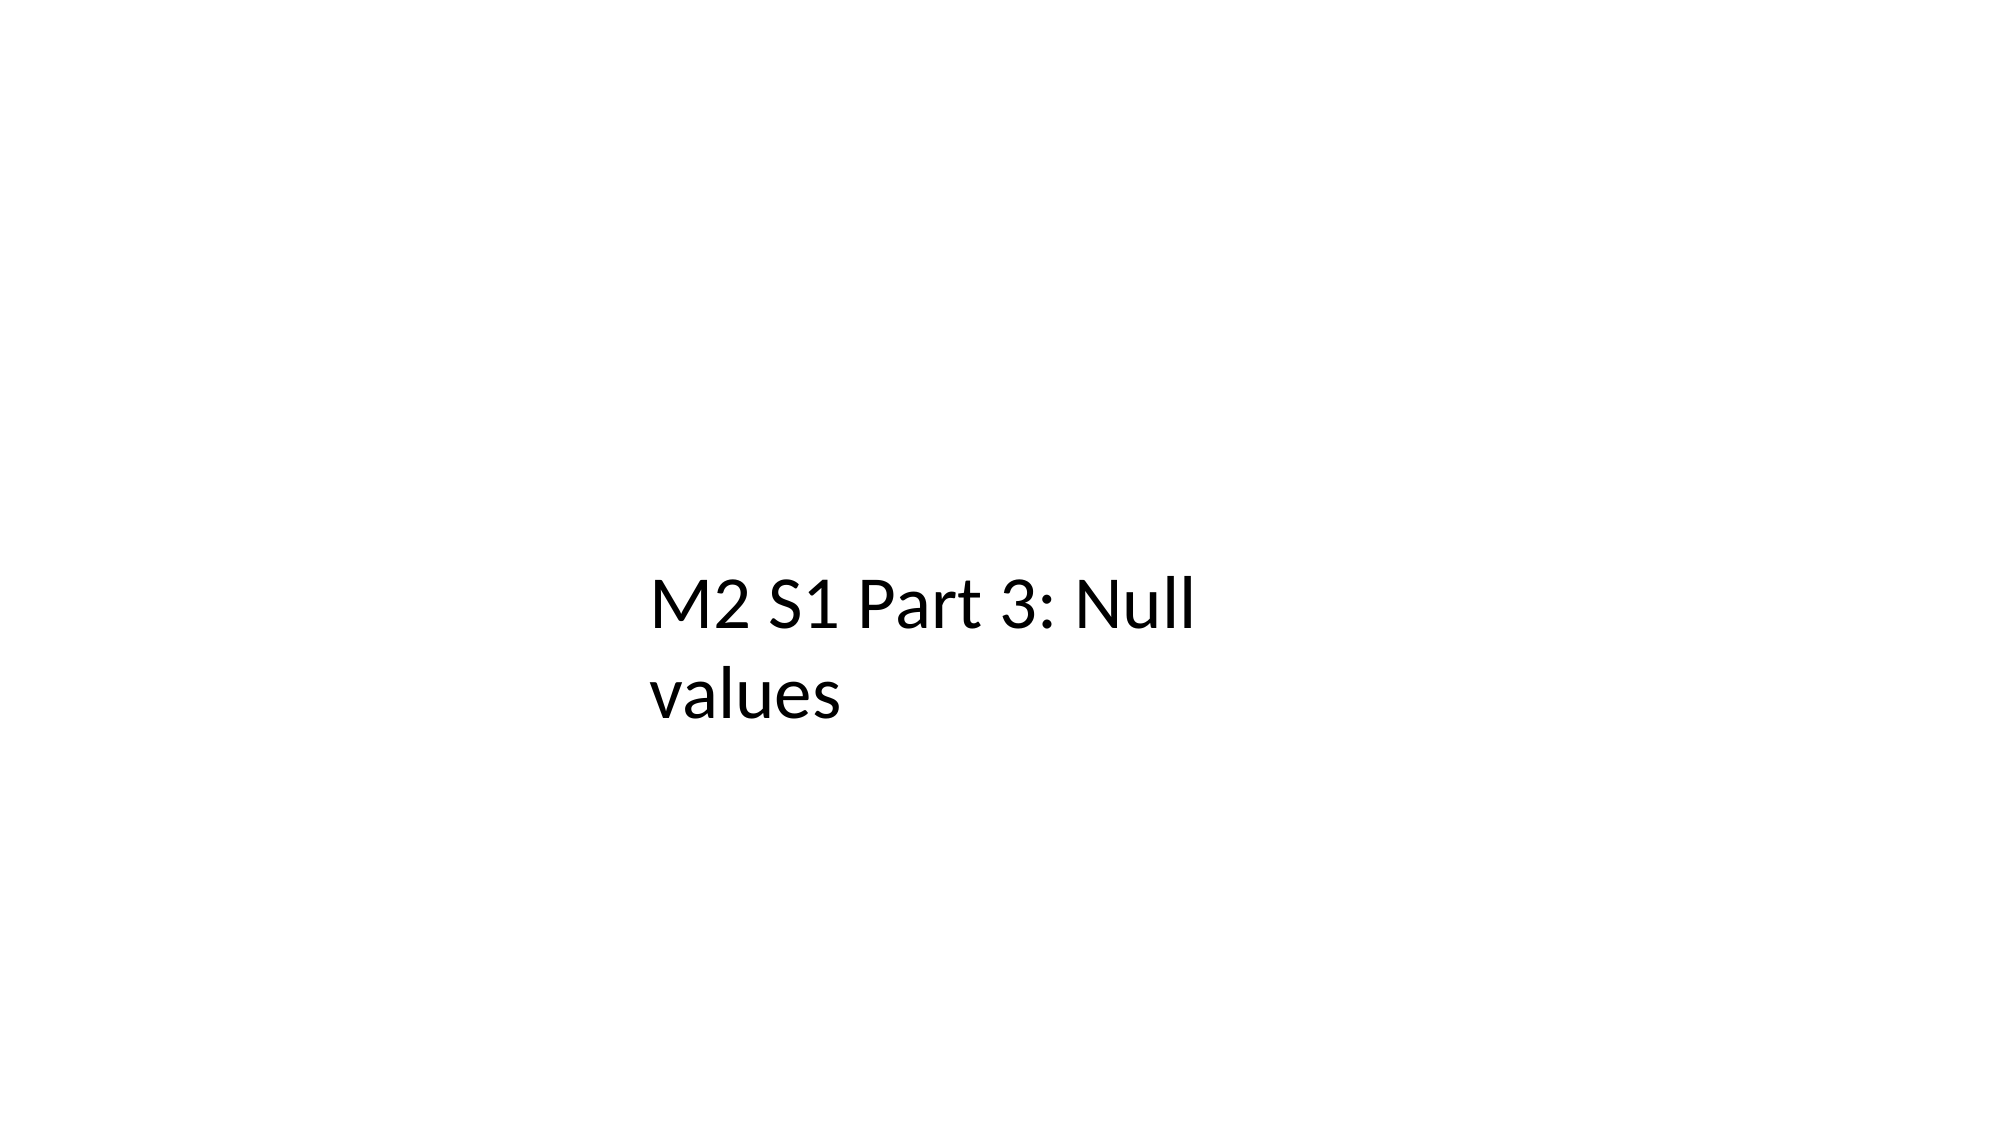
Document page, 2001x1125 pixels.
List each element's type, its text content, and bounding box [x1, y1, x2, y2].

text_box M2 S1 Part 3: Null values [634, 546, 1334, 741]
